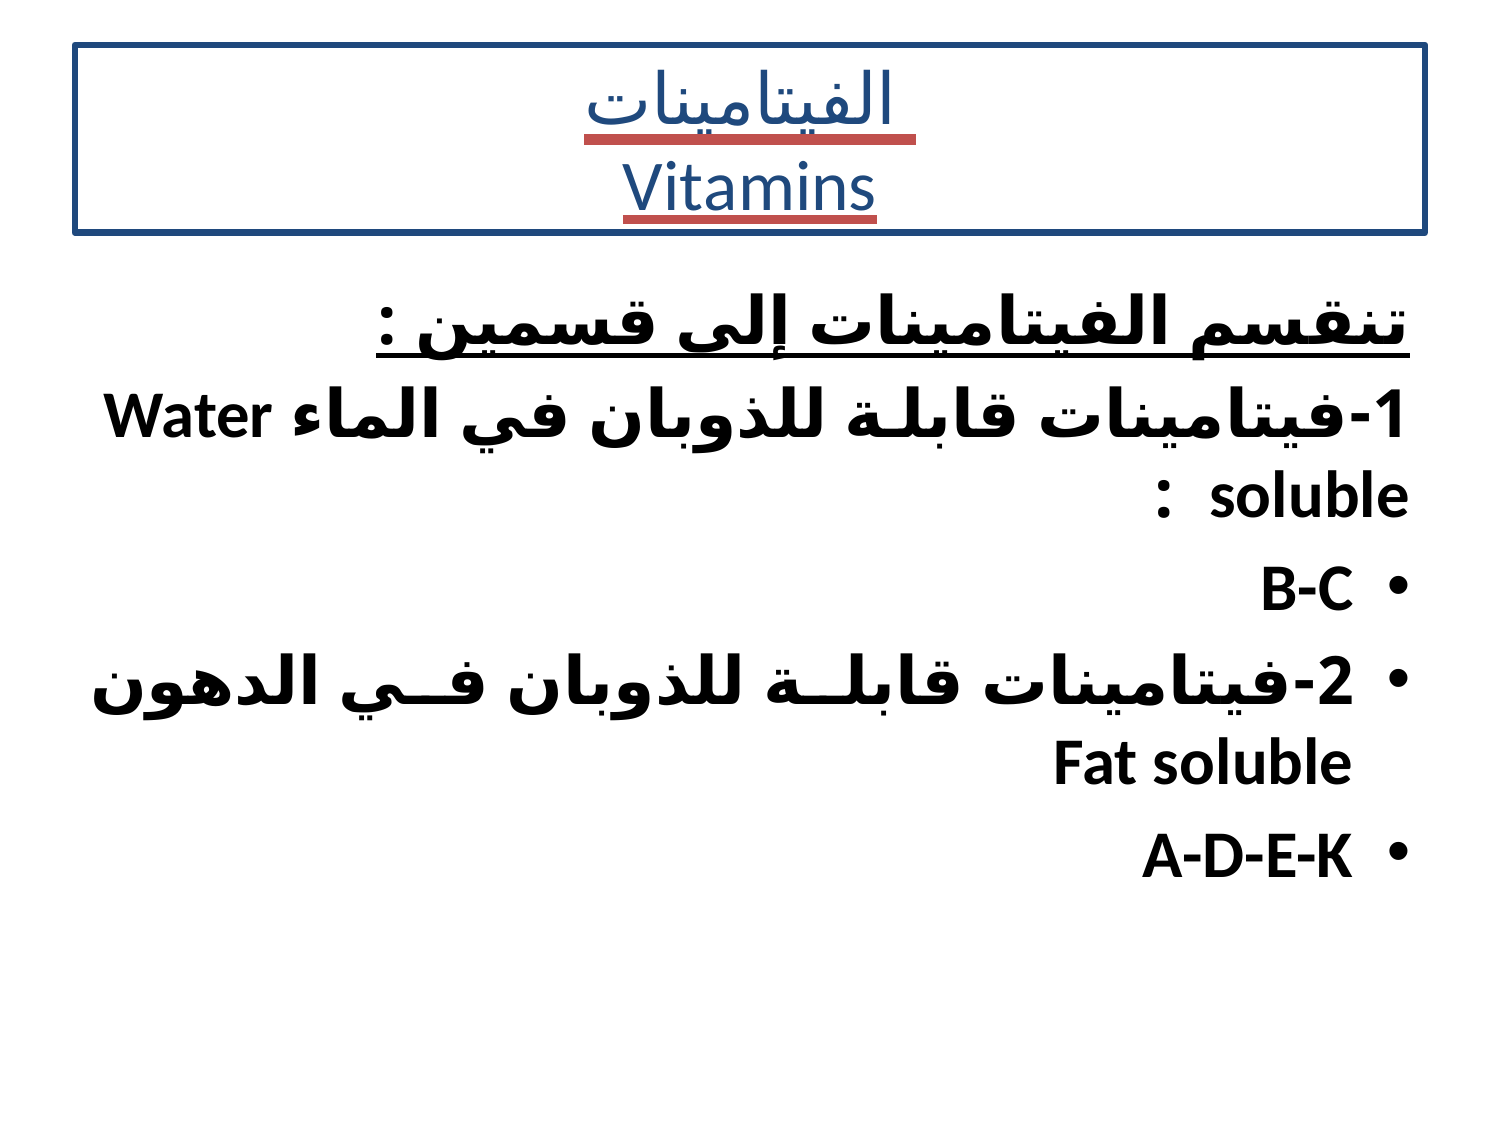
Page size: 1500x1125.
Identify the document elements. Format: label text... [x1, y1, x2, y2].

title الفيتامينات Vitamins [75, 45, 1425, 233]
list تنقسم الفيتامينات إلى قسمين : 1-فيتامينات قابلة للذوبان في الماء Water soluble : B-C 2-فيتامينات قابلة للذوبان في الدهون Fat soluble A-D-E-K [75, 270, 1425, 1013]
